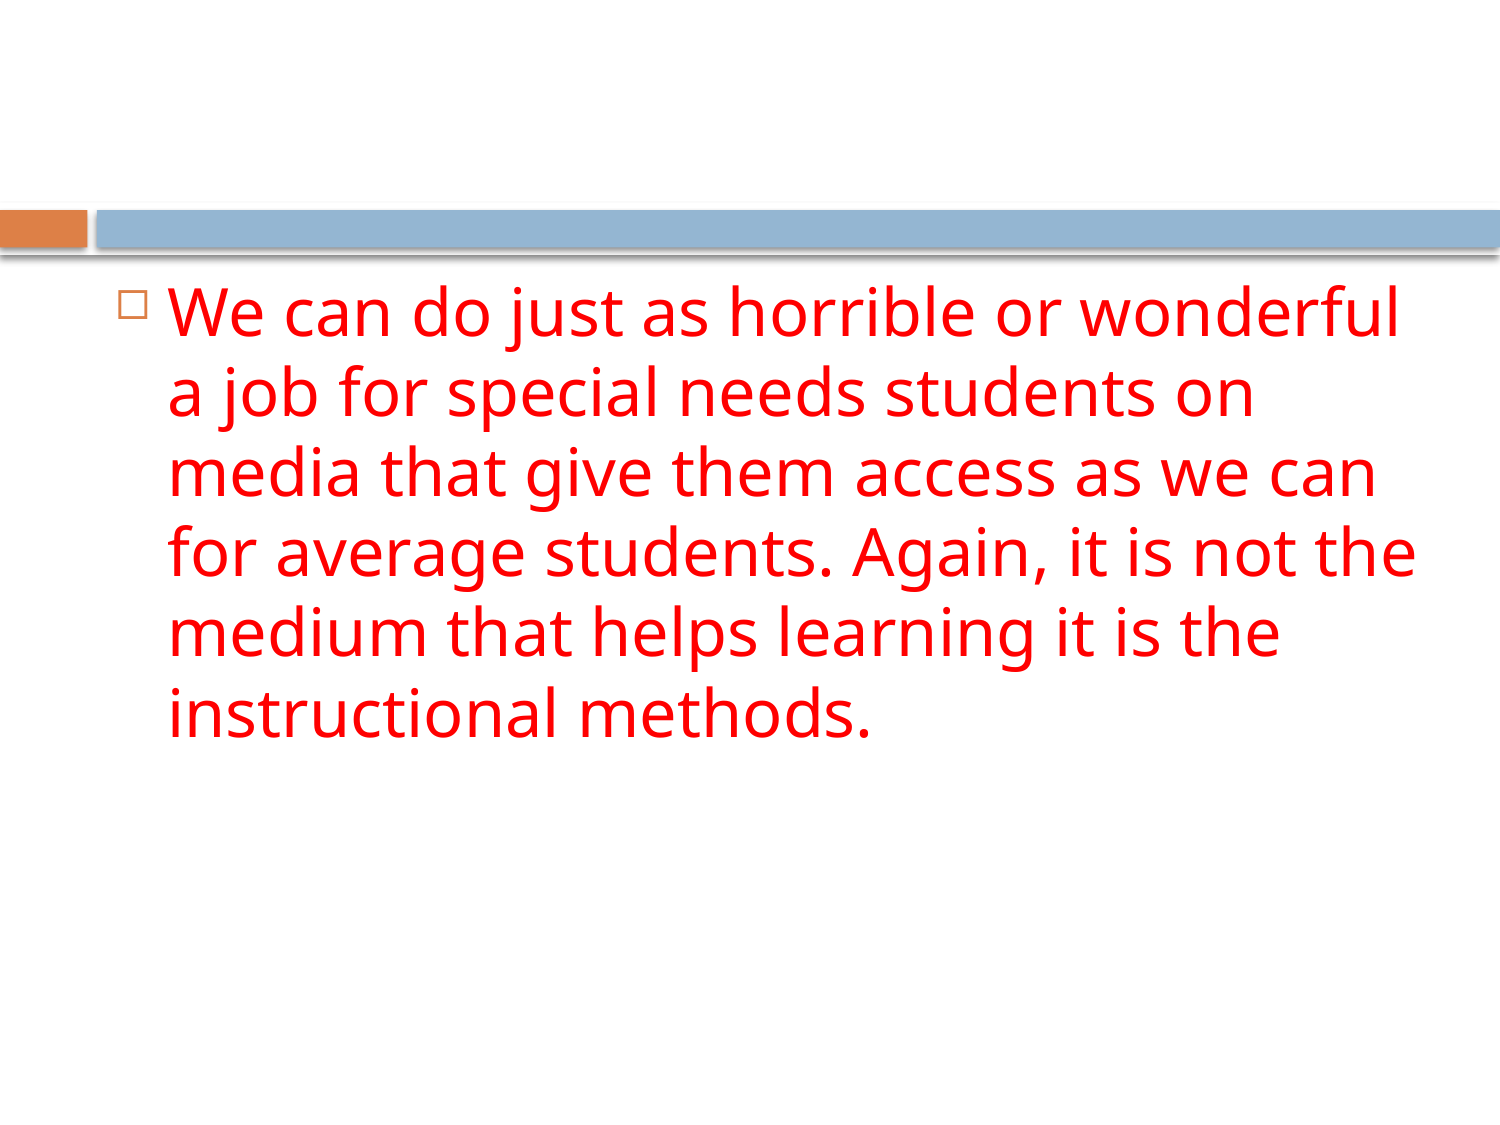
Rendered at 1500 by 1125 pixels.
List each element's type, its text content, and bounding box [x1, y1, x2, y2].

list We can do just as horrible or wonderful a job for special needs students on media that give them access as we can for average students. Again, it is not the medium that helps learning it is the instructional methods. [100, 262, 1438, 1000]
